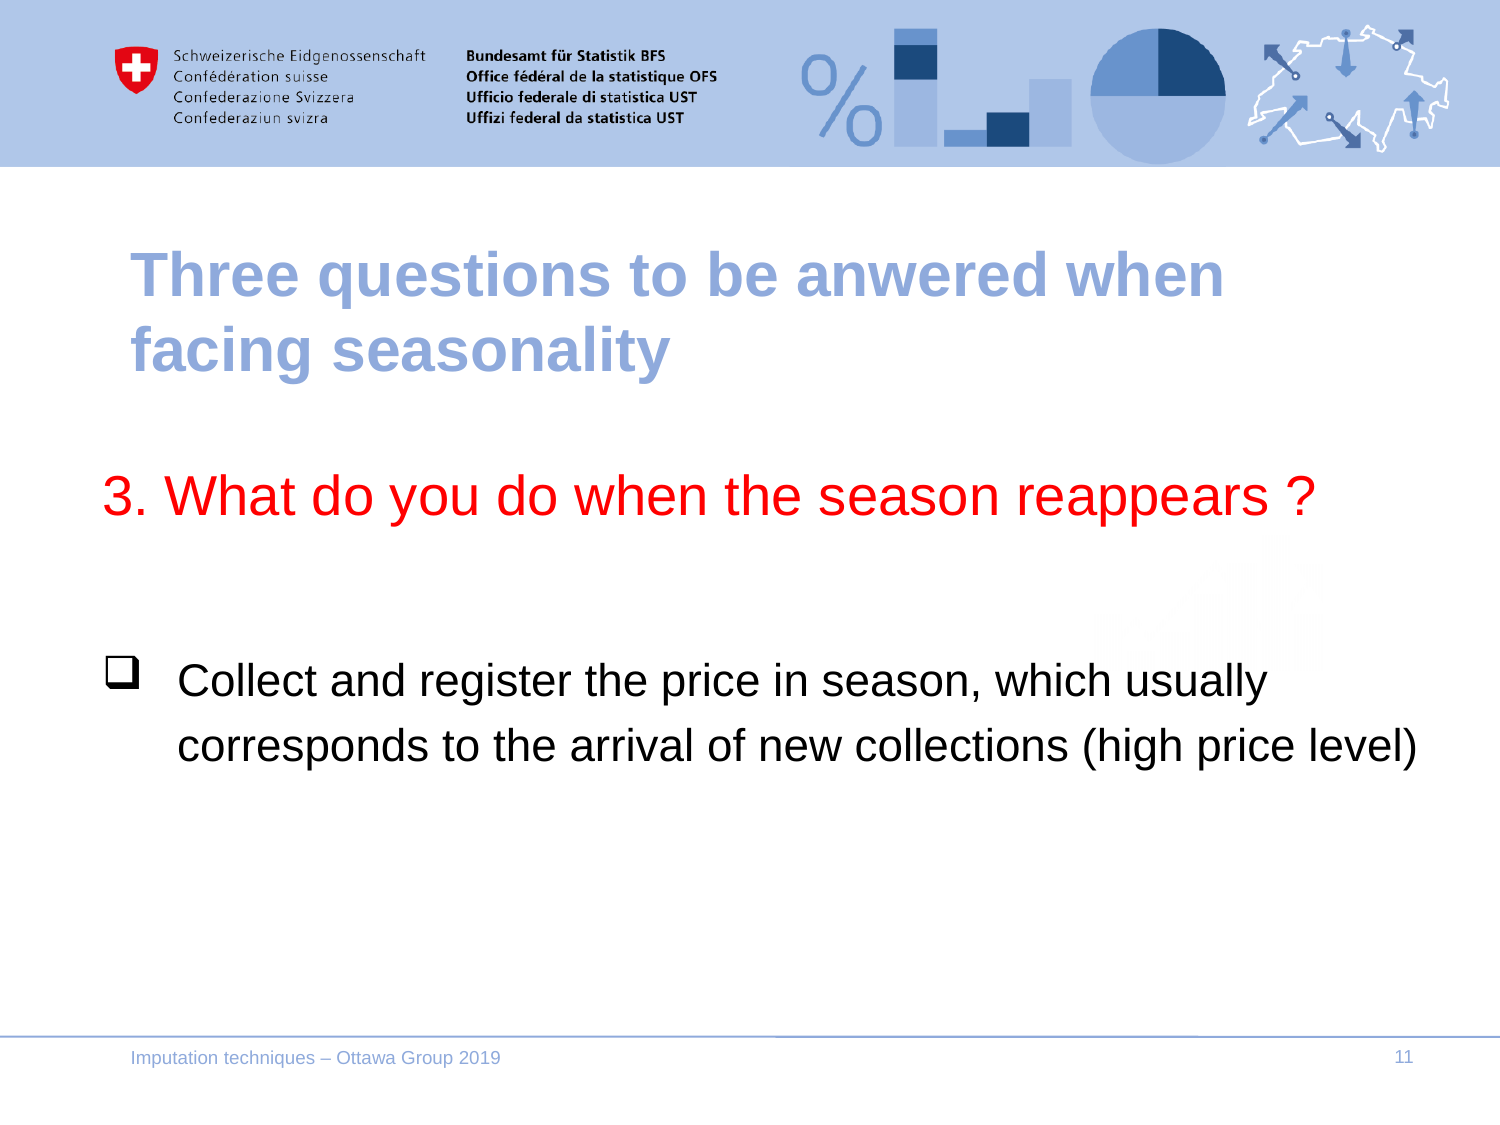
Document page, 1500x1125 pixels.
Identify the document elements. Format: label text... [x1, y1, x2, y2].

picture [0, 0, 1500, 167]
title Three questions to be anwered when facing seasonality [130, 233, 1414, 386]
list 3. What do you do when the season reappears ? Collect and register the price in season, which usually corresponds to the arrival of new collections (high price level) [101, 462, 1443, 774]
